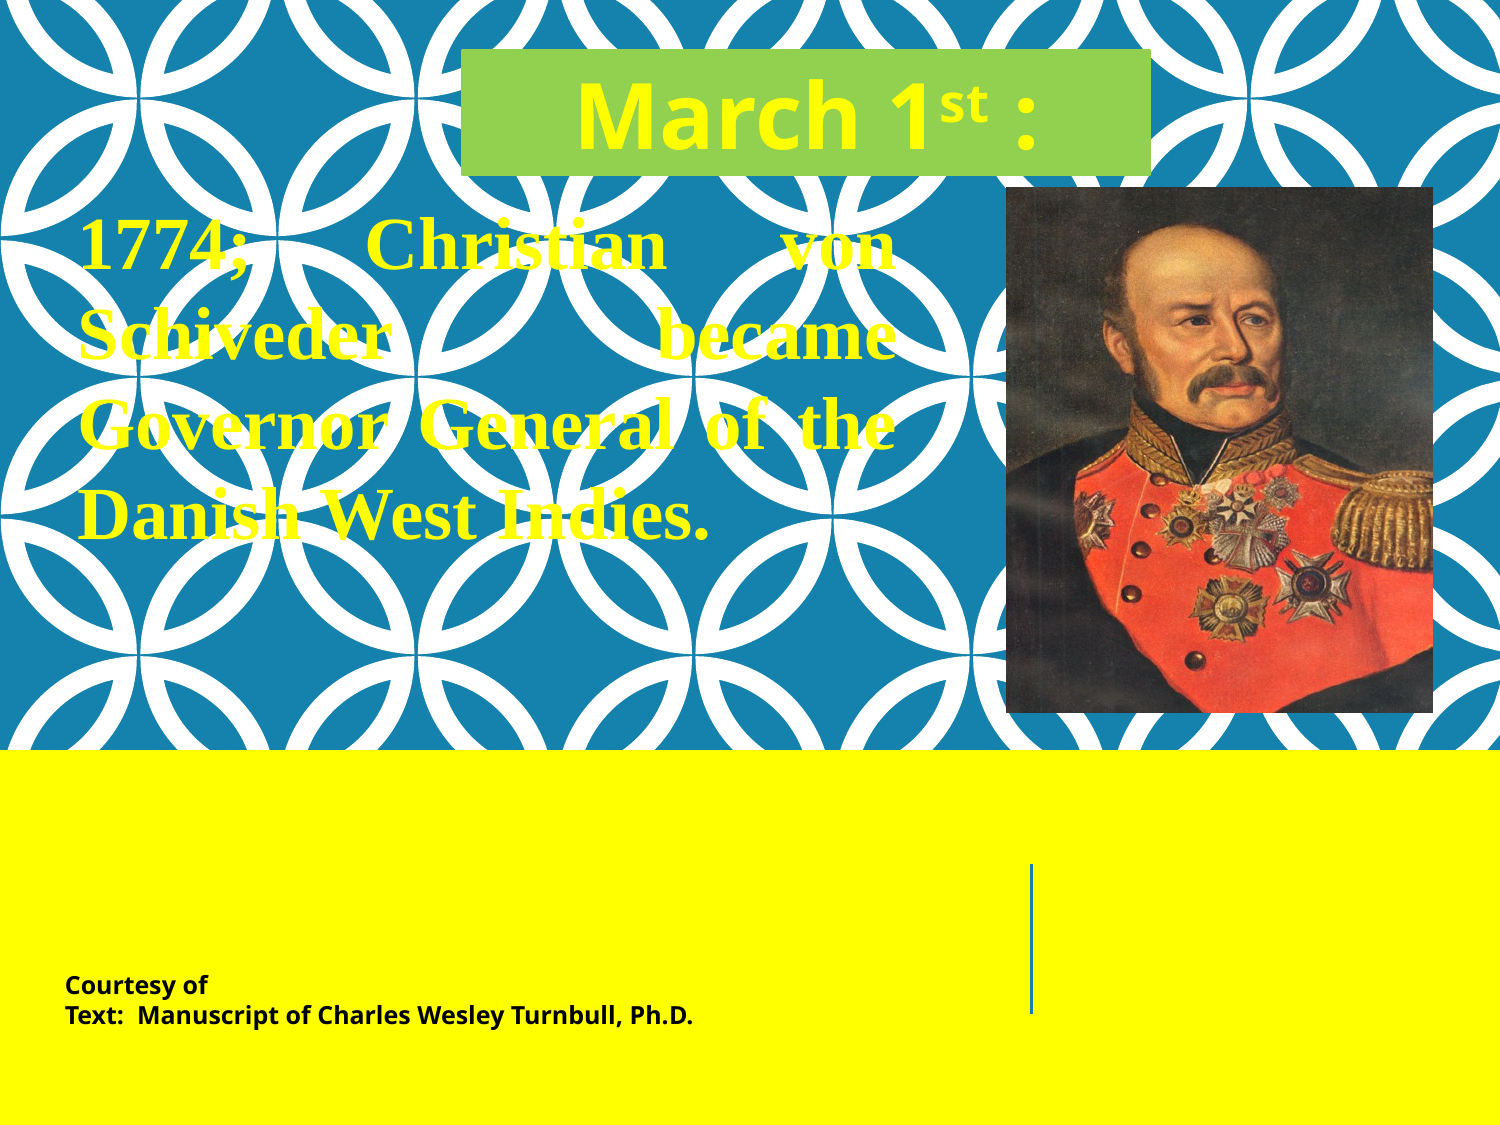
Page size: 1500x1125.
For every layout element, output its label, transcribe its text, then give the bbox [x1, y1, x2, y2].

text_box March 1st : [461, 49, 1151, 176]
text_box 1774; Christian von Schiveder became Governor General of the Danish West Indies. [62, 187, 913, 563]
text_box Courtesy of Text: Manuscript of Charles Wesley Turnbull, Ph.D. [50, 962, 1438, 1038]
picture [1006, 187, 1433, 713]
